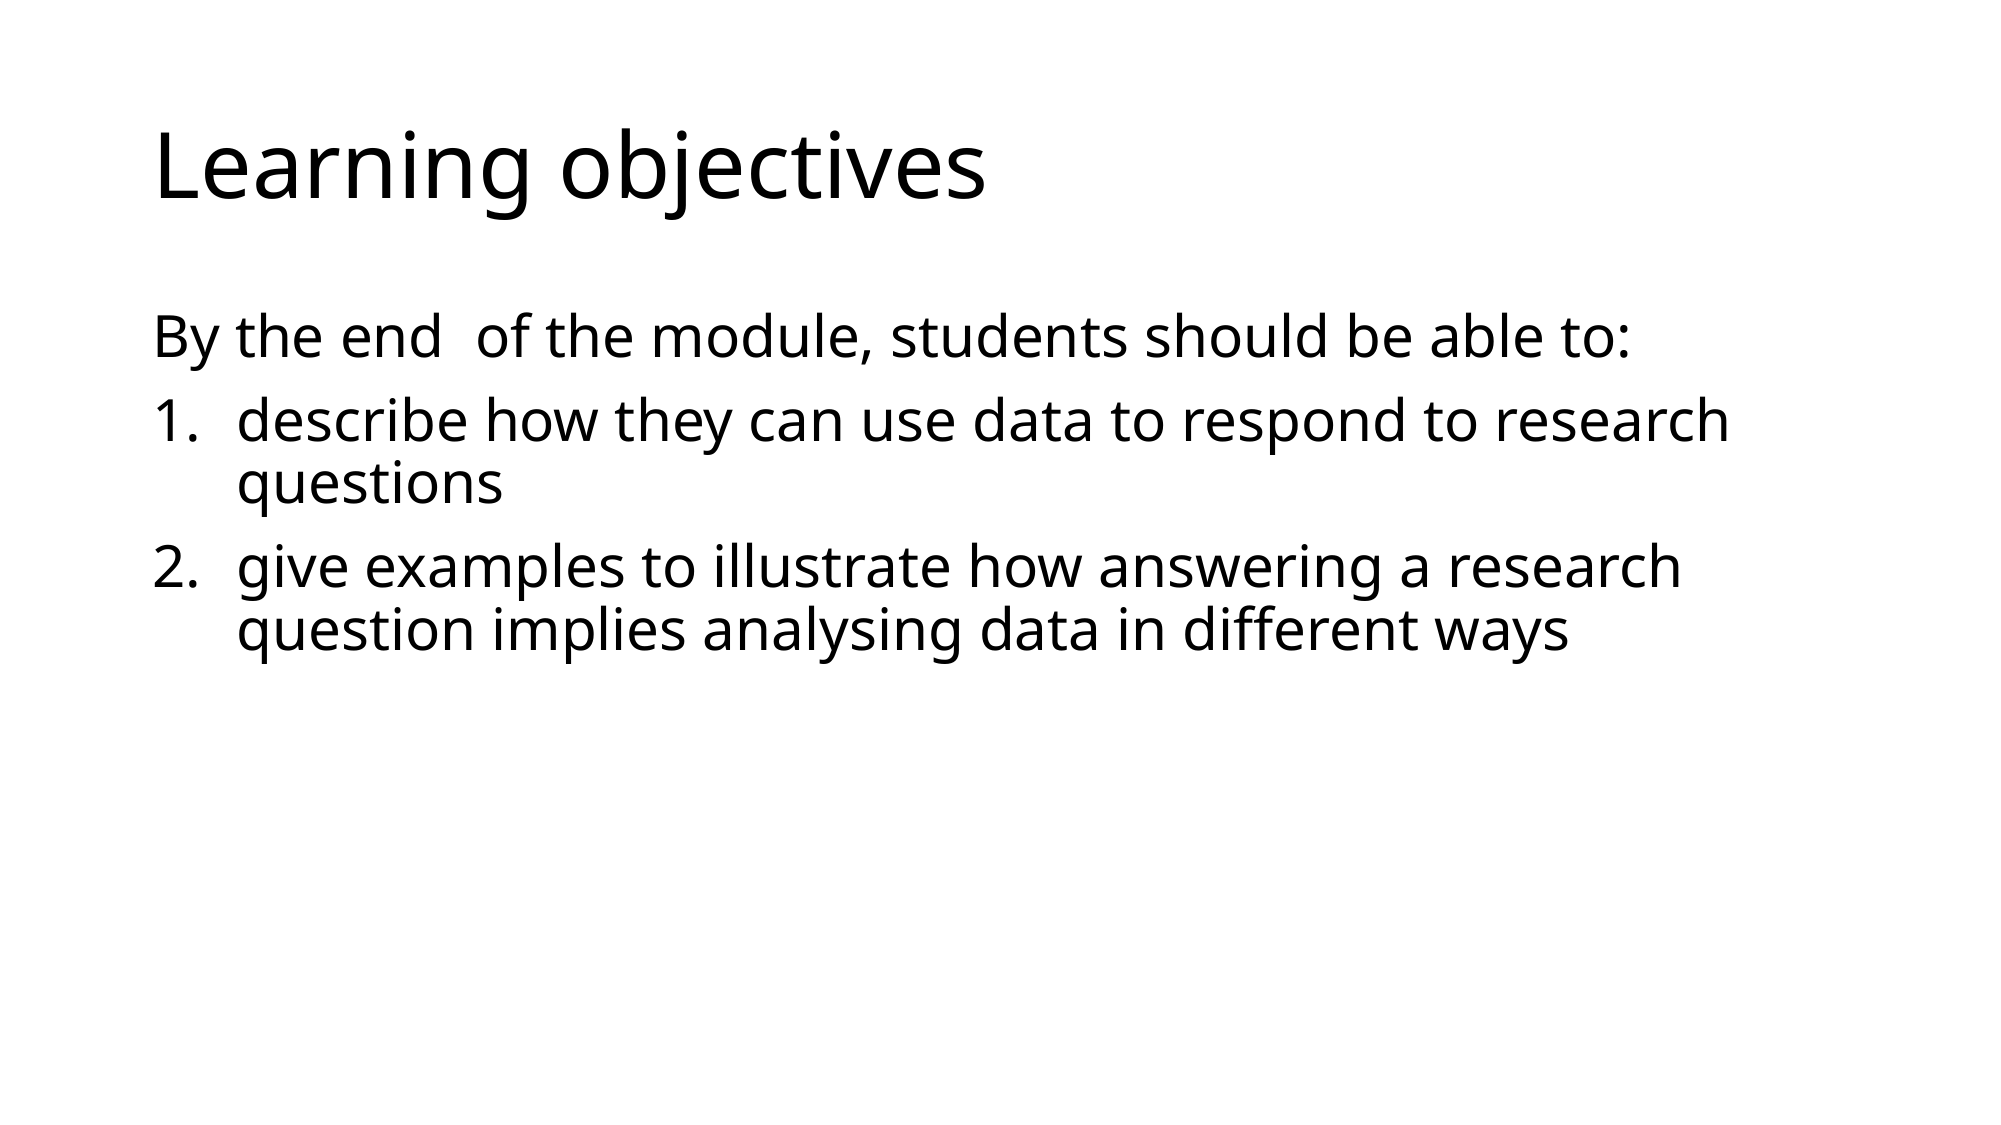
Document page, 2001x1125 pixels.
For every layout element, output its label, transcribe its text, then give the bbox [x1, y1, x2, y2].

list By the end of the module, students should be able to: describe how they can use data to respond to research questions give examples to illustrate how answering a research question implies analysing data in different ways [137, 299, 1863, 1014]
title Learning objectives [137, 59, 1863, 278]
